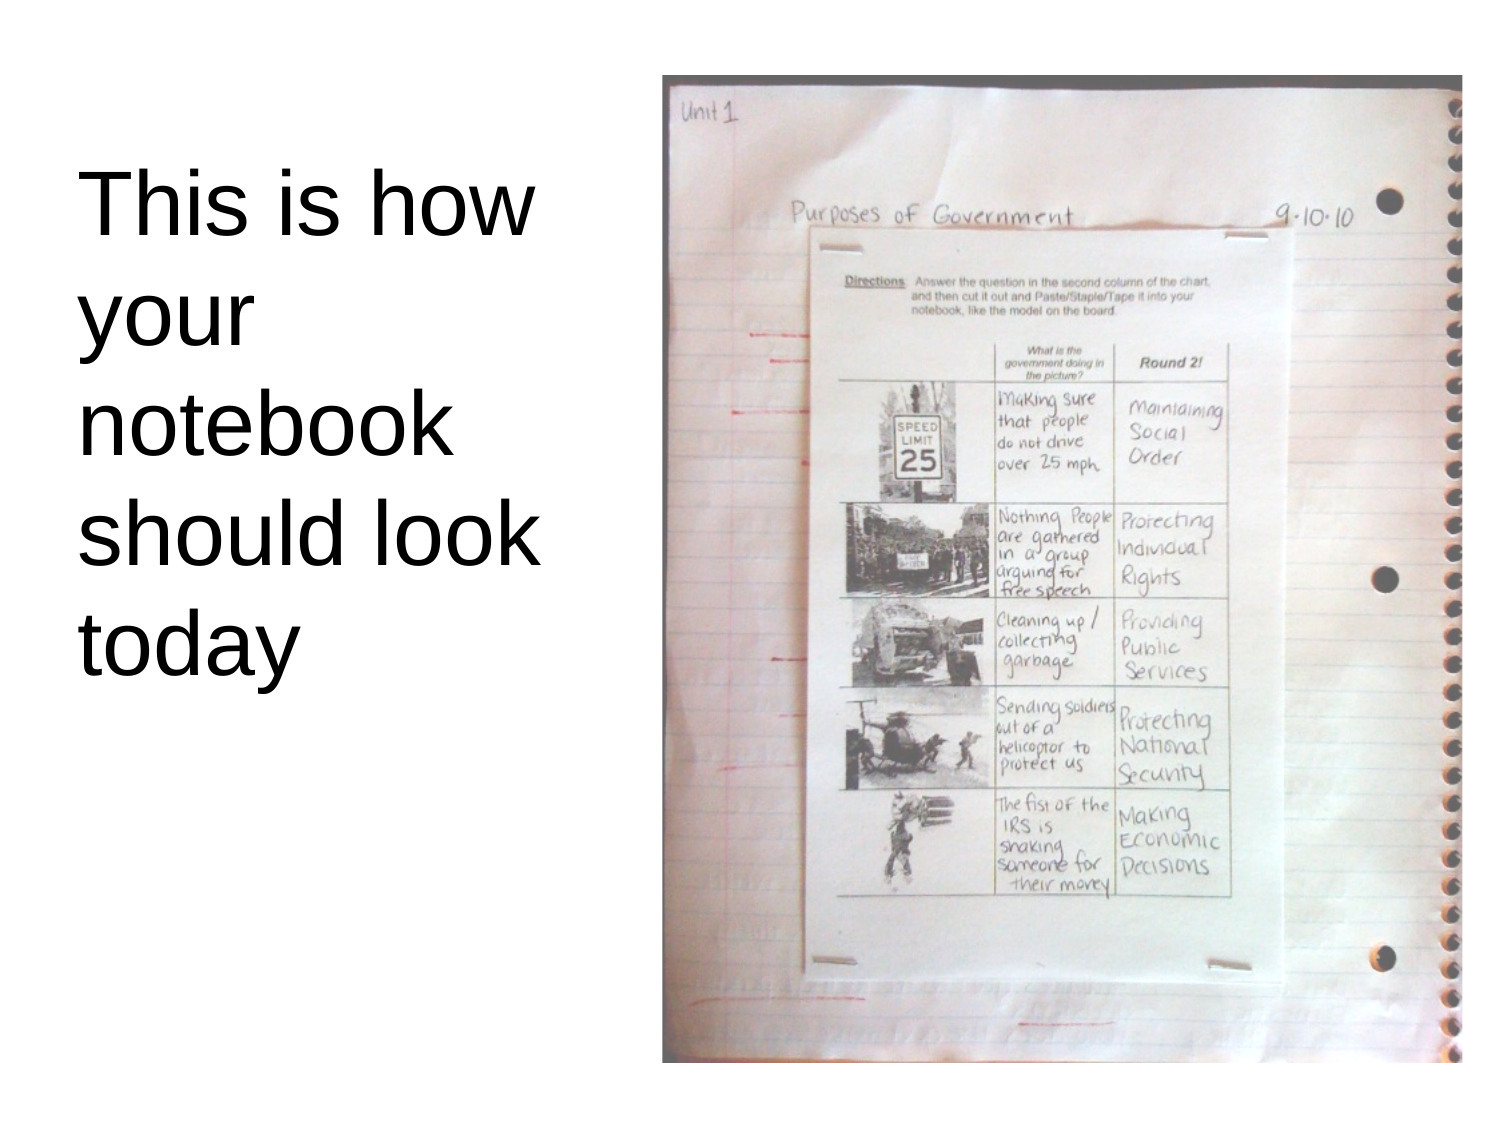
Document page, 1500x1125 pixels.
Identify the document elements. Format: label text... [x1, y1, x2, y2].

picture [662, 74, 1463, 1063]
title This is how your notebook should look today [62, 324, 638, 513]
